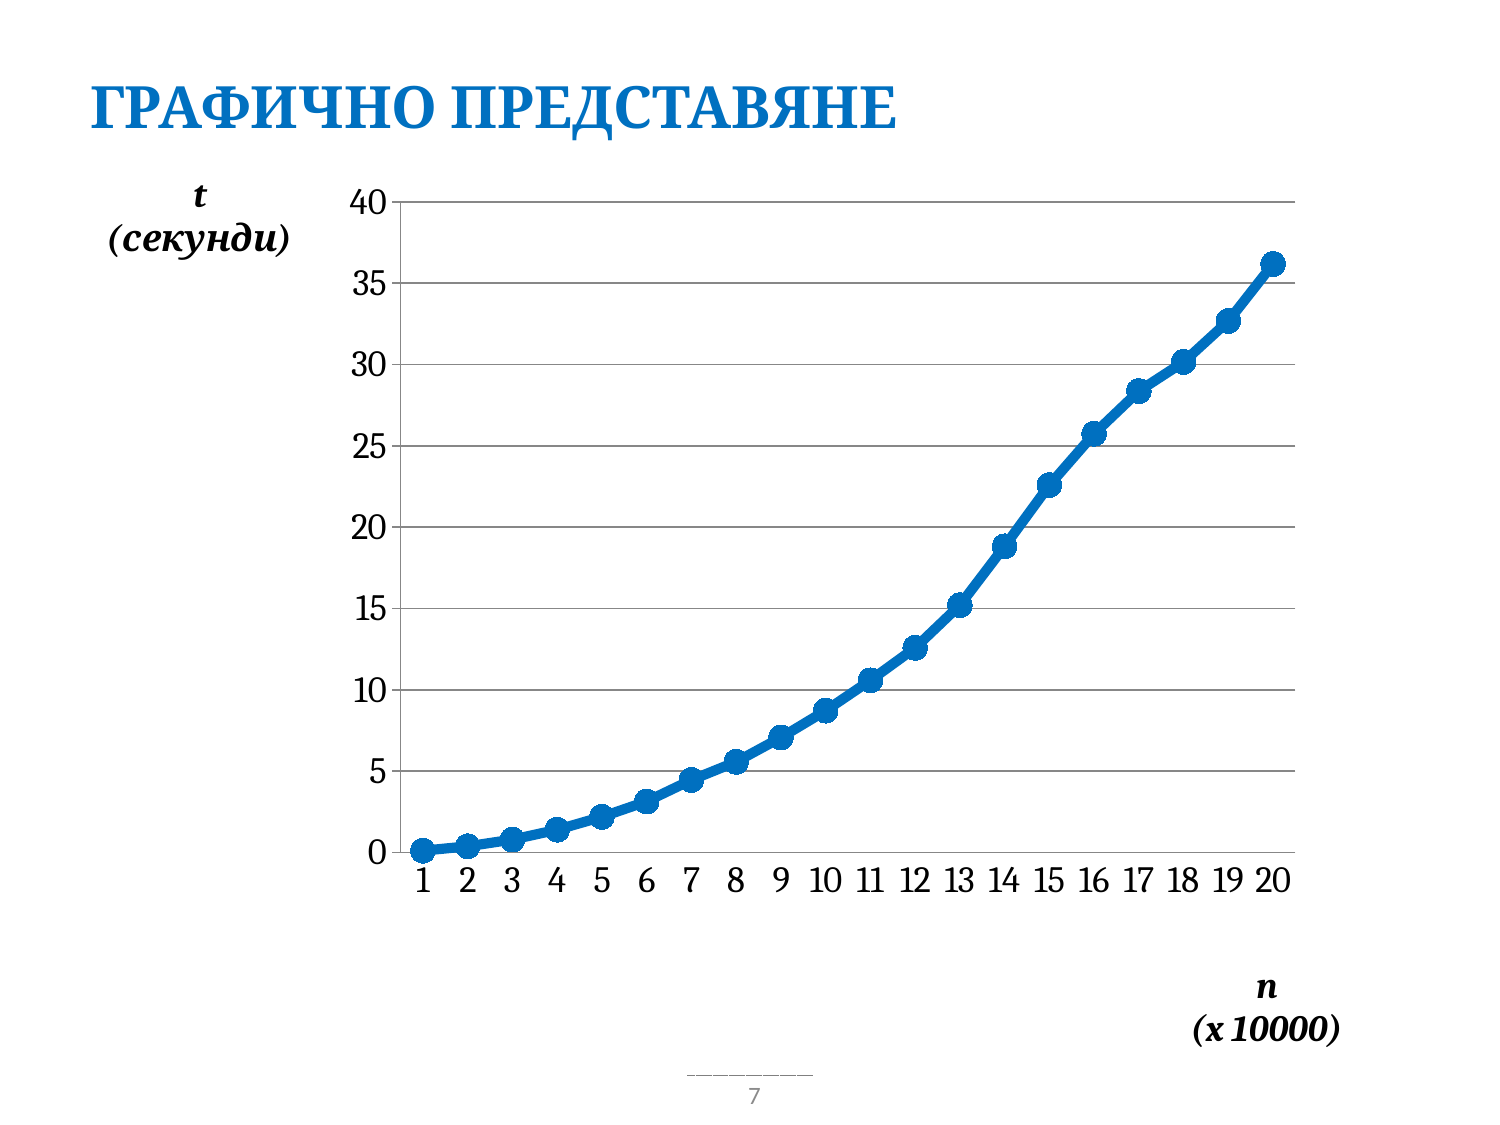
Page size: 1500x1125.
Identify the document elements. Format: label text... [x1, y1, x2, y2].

list Графично представяне [75, 62, 1450, 1063]
slide_number 7 [579, 1072, 930, 1125]
chart [99, 162, 1351, 1063]
